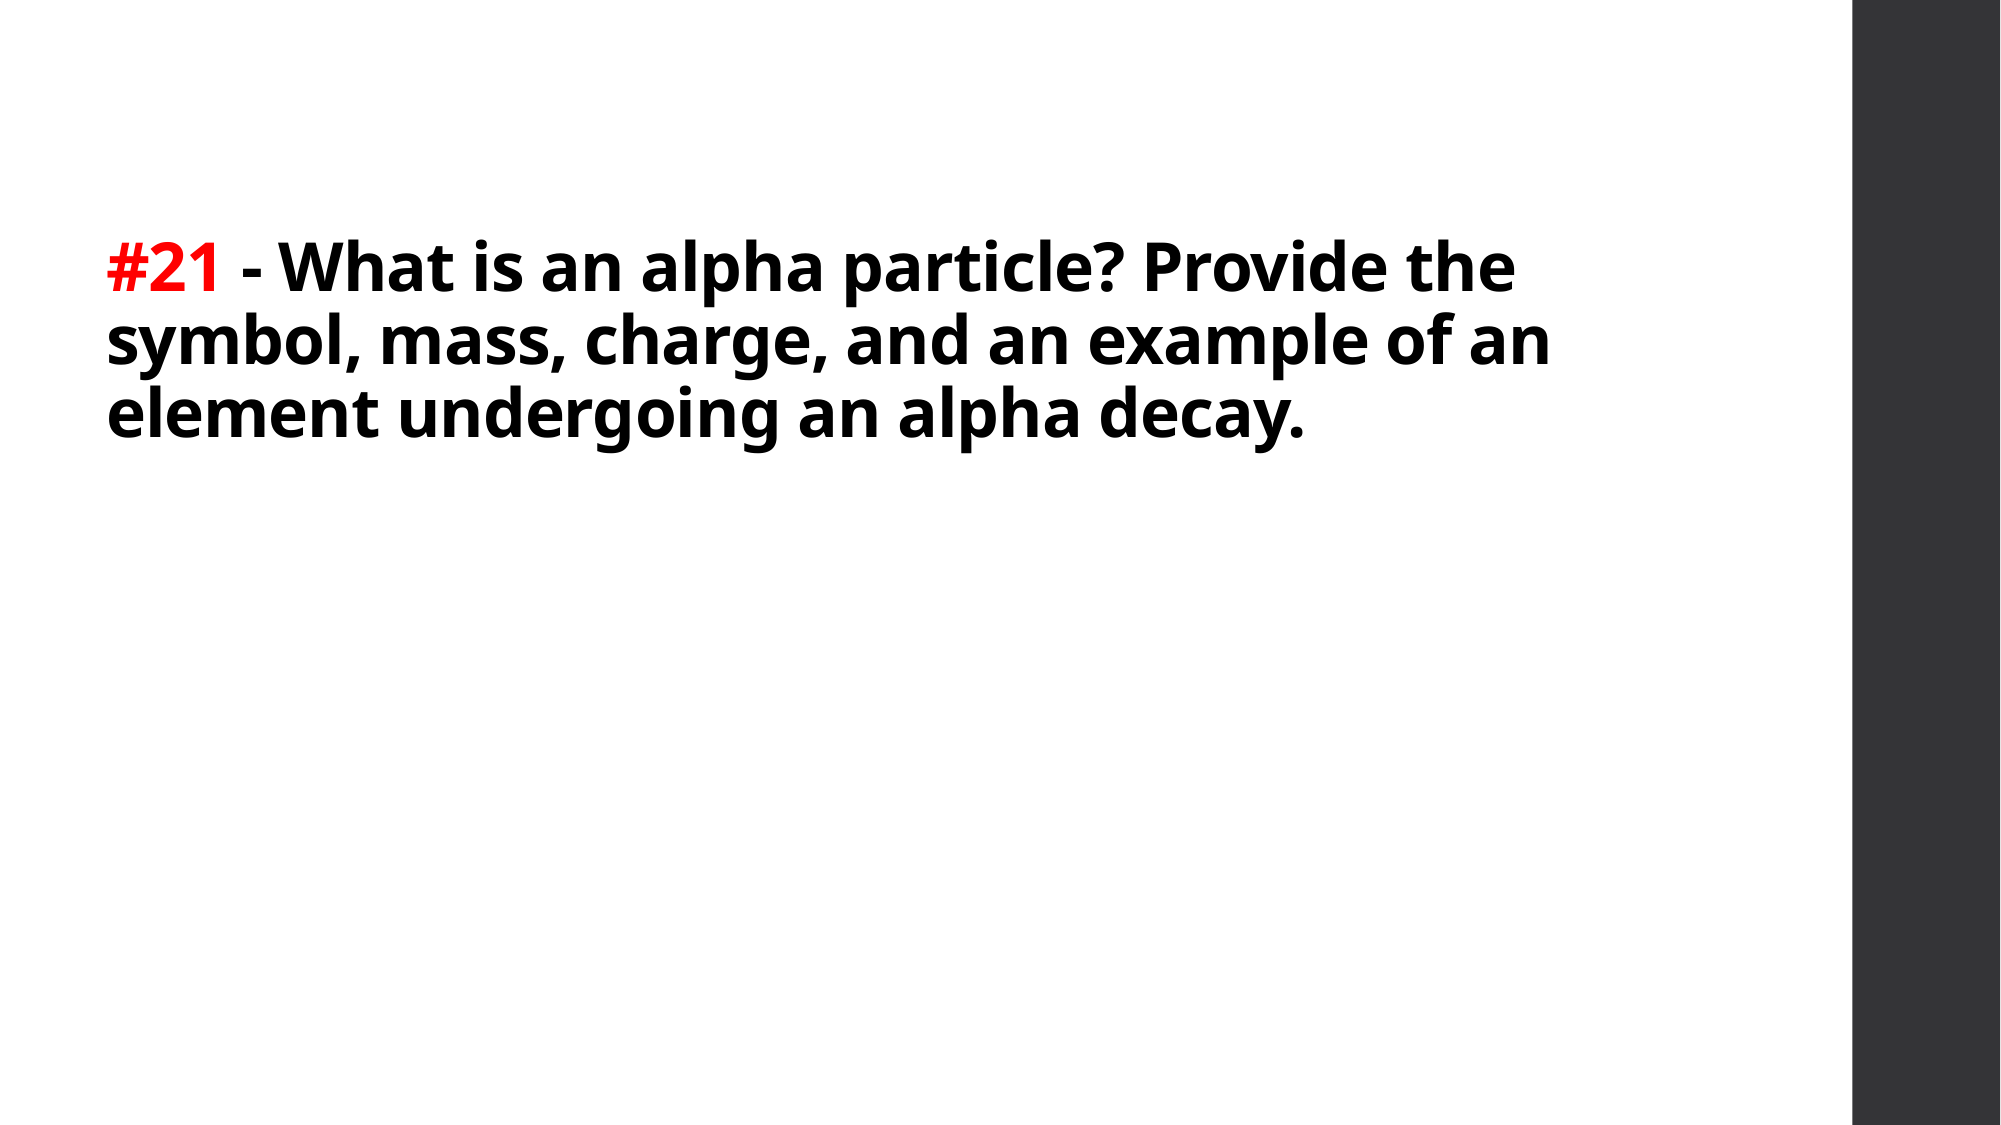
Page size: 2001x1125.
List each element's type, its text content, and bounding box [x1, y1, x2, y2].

title #21 - What is an alpha particle? Provide the symbol, mass, charge, and an example of an element undergoing an alpha decay. [91, 223, 1797, 542]
